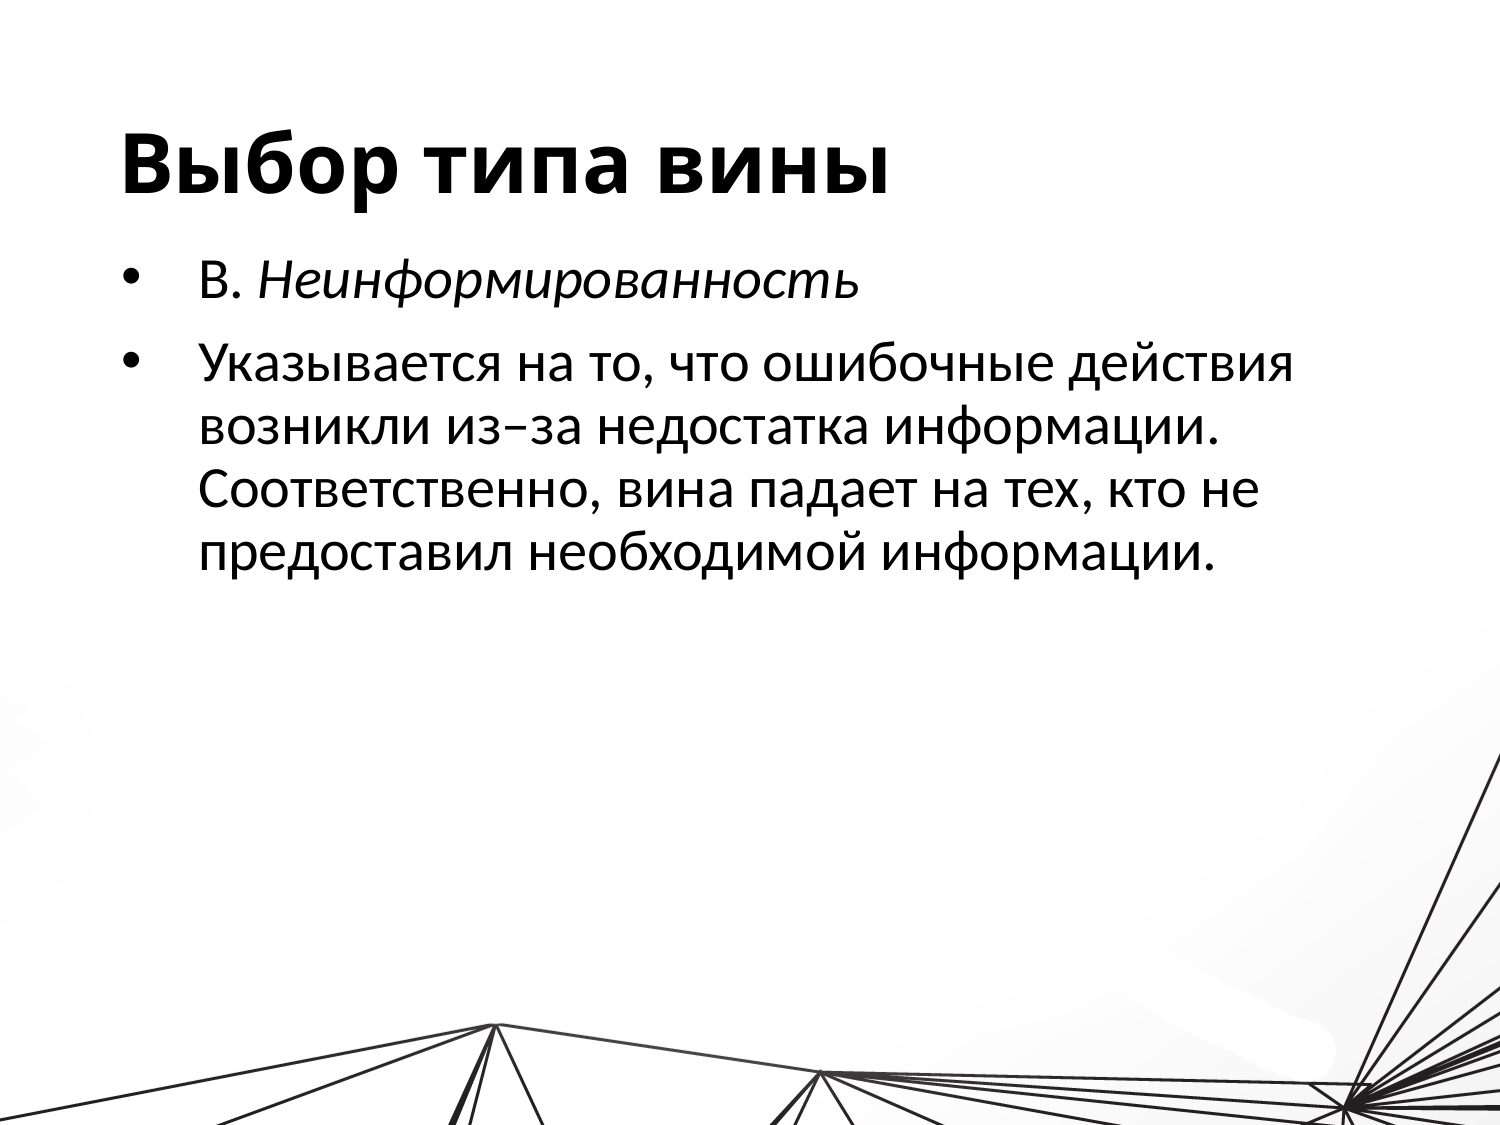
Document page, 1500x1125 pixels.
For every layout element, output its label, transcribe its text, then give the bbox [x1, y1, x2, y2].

title Выбор типа вины [102, 0, 1398, 220]
picture [0, 0, 1500, 1125]
list В. Неинформированность Указывается на то, что ошибочные действия возникли из–за недостатка информации. Соответственно, вина падает на тех, кто не предоставил необходимой информации. [105, 240, 1398, 1014]
